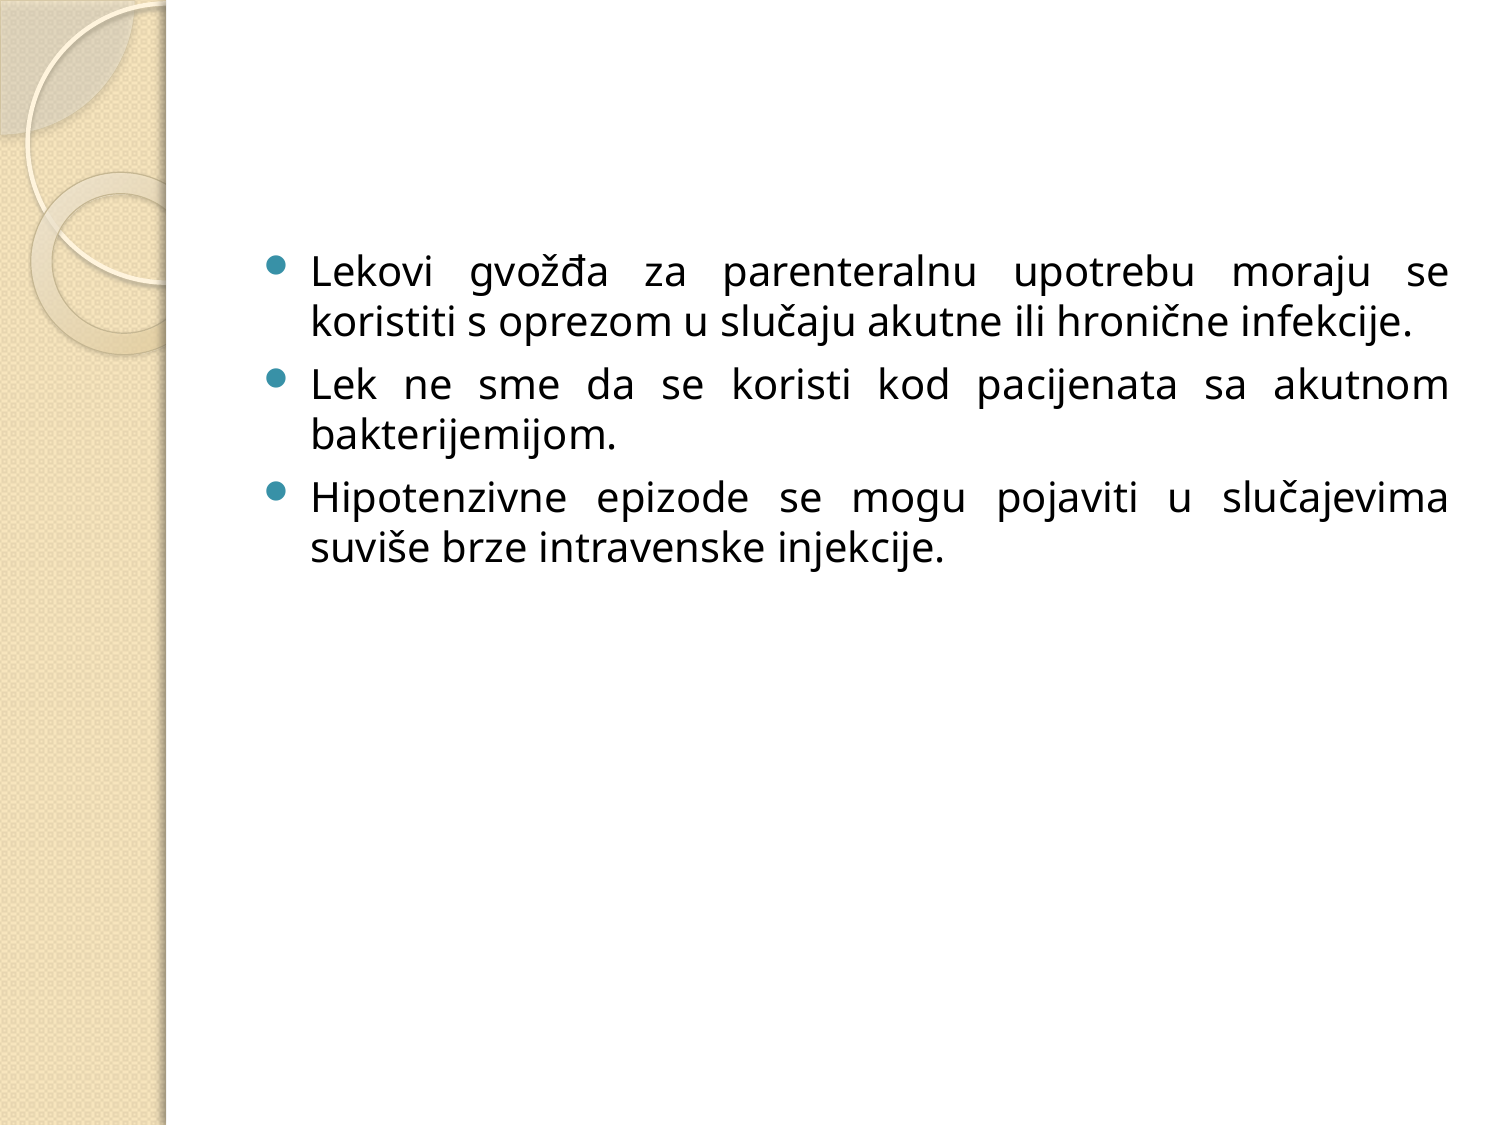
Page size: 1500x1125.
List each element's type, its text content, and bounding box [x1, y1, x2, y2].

list Lekovi gvožđa za parenteralnu upotrebu moraju se koristiti s oprezom u slučaju akutne ili hronične infekcije. Lek ne sme da se koristi kod pacijenata sa akutnom bakterijemijom. Hipotenzivne epizode se mogu pojaviti u slučajevima suviše brze intravenske injekcije. [235, 237, 1466, 1025]
